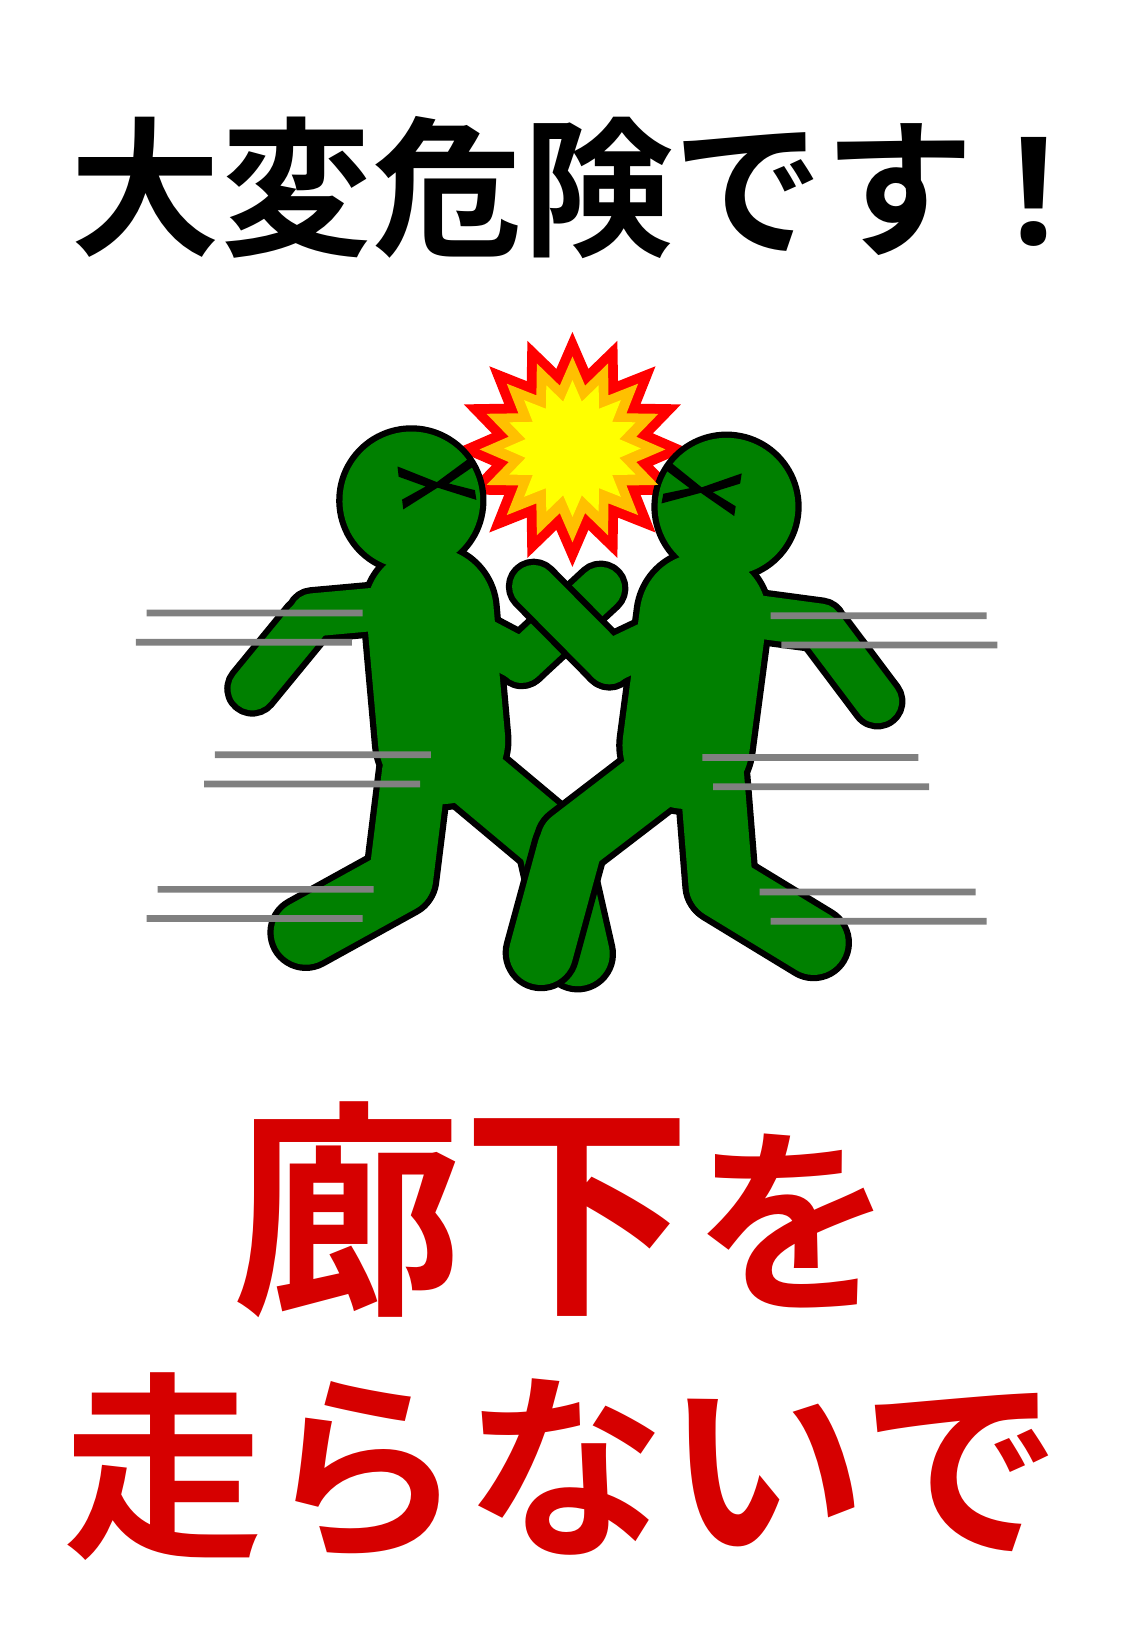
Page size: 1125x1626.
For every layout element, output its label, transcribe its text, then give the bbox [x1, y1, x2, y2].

text_box 大変危険です! [1, 87, 1125, 282]
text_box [135, 331, 998, 988]
text_box 廊下を 走らないで [1, 1059, 1125, 1590]
